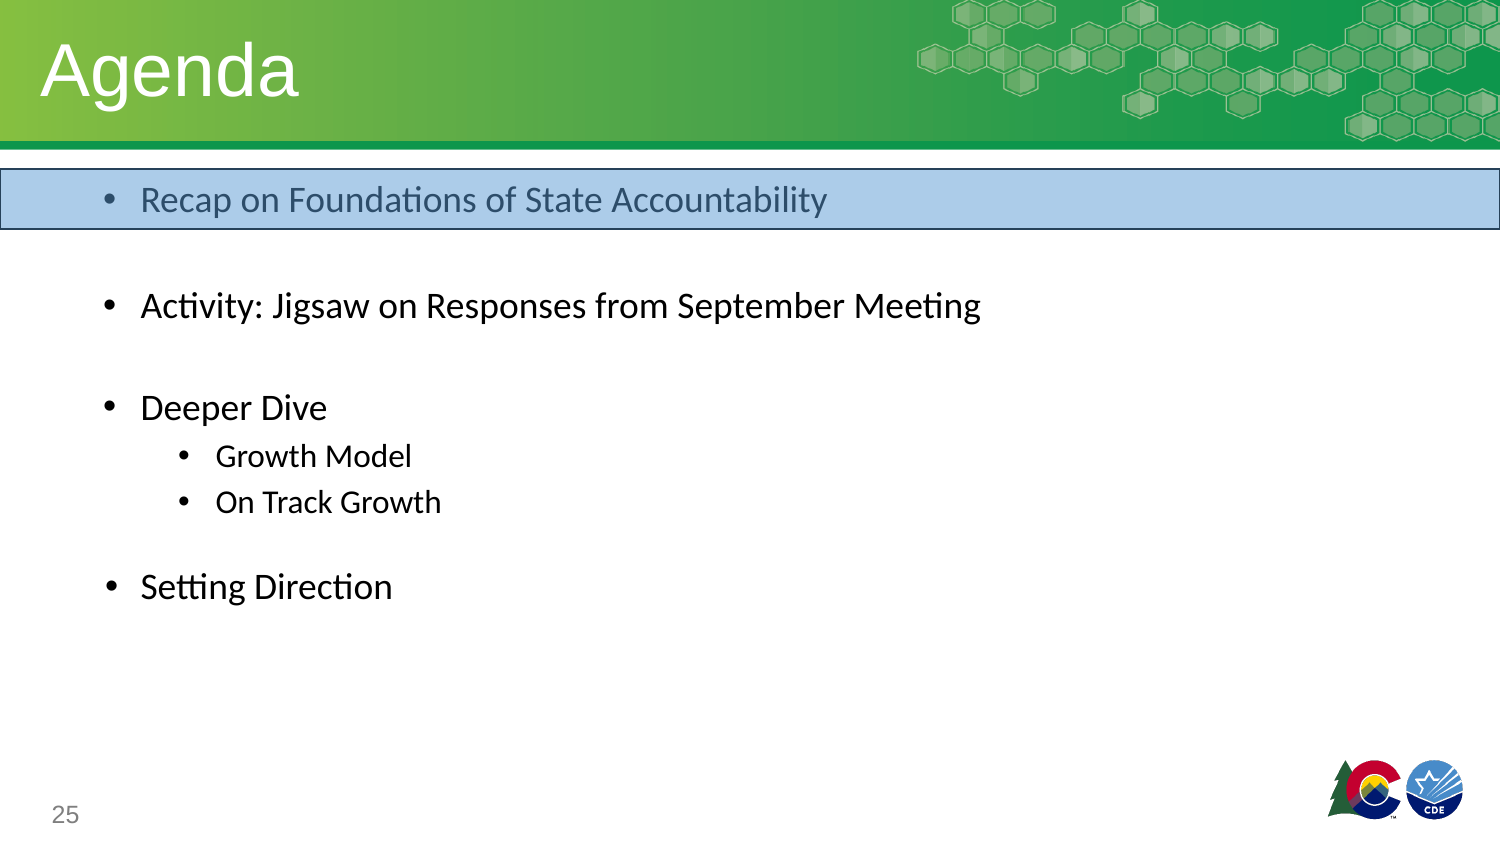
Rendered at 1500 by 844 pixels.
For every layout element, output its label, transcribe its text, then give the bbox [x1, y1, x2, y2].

slide_number 25 [36, 790, 375, 836]
list Recap on Foundations of State Accountability Activity: Jigsaw on Responses from September Meeting Deeper Dive Growth Model On Track Growth Setting Direction [103, 230, 1397, 751]
title Agenda [40, 31, 1038, 125]
text_box [0, 168, 1500, 230]
picture [1327, 759, 1463, 820]
picture [0, 0, 1500, 150]
